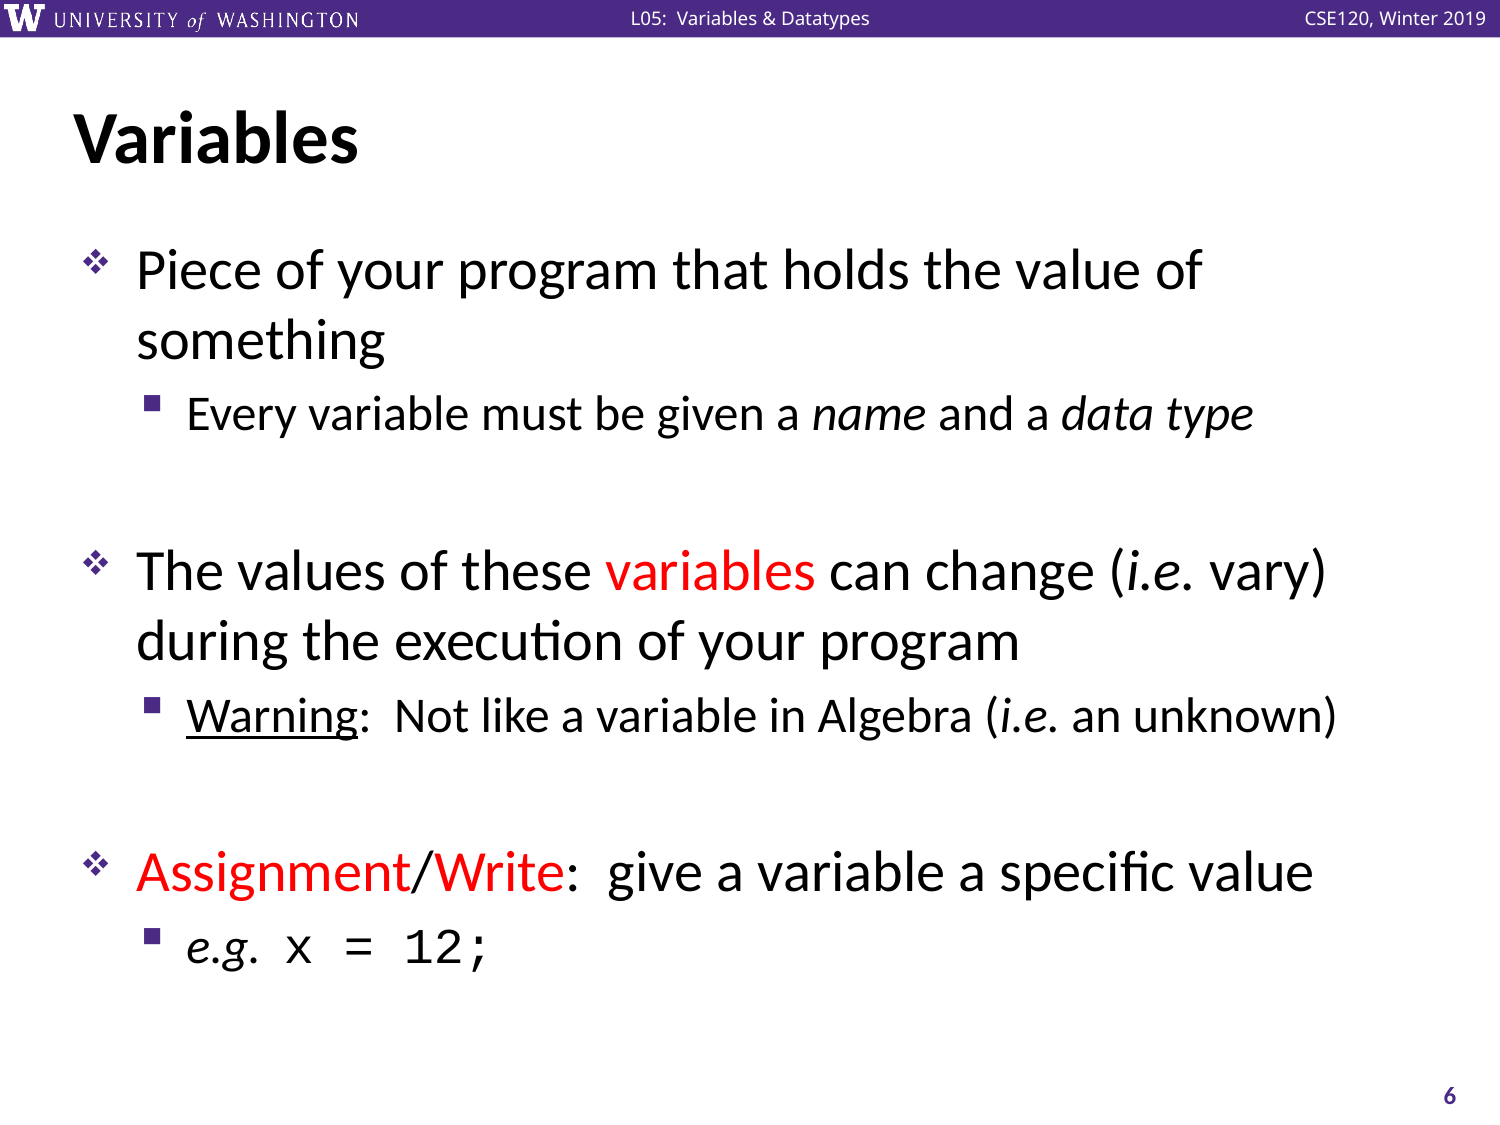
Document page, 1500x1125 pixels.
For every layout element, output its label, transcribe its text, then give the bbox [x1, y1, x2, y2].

picture [4, 4, 358, 32]
title Variables [58, 71, 1438, 197]
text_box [330, 299, 1389, 1029]
list Piece of your program that holds the value of something Every variable must be given a name and a data type The values of these variables can change (i.e. vary) during the execution of your program Warning: Not like a variable in Algebra (i.e. an unknown) Assignment/Write: give a variable a specific value e.g. x = 12; [64, 223, 1438, 1040]
slide_number 6 [1400, 1065, 1500, 1125]
